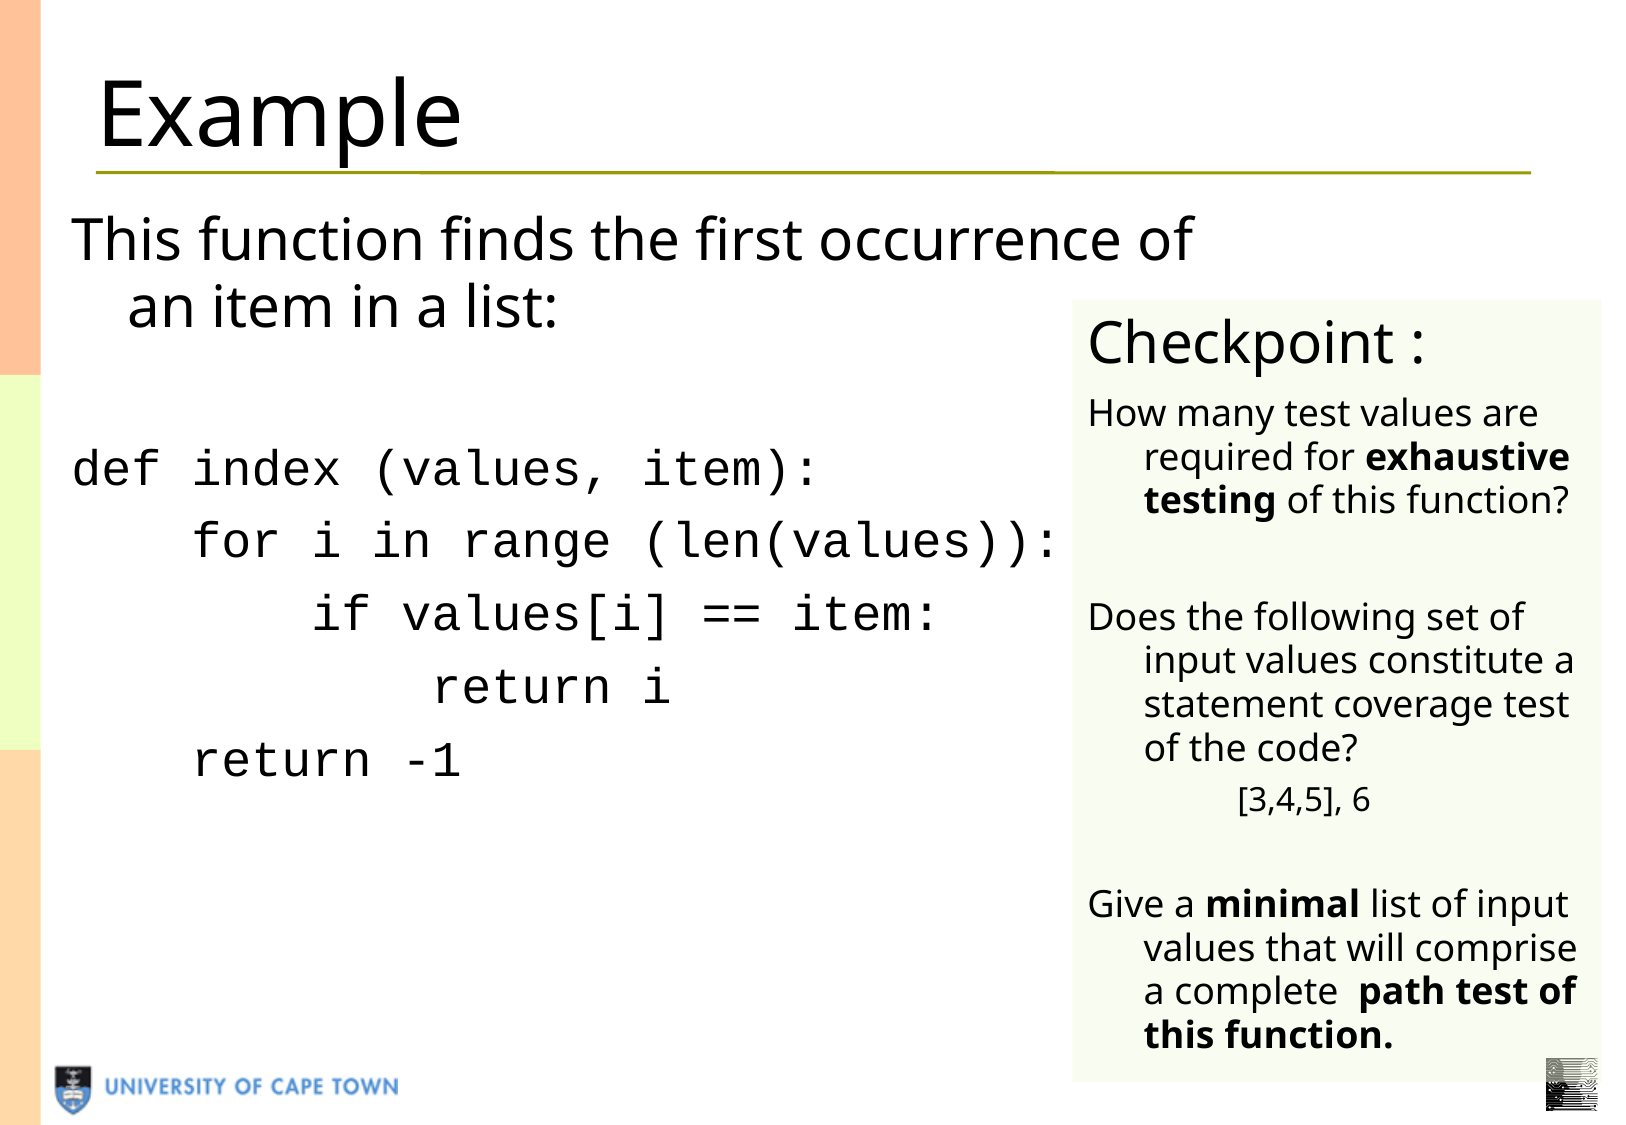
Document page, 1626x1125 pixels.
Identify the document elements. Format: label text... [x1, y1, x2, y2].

picture [44, 1048, 398, 1125]
picture [1546, 1083, 1598, 1111]
text_box Checkpoint : How many test values are required for exhaustive testing of this function? Does the following set of input values constitute a statement coverage test of the code? [3,4,5], 6 Give a minimal list of input values that will comprise a complete path test of this function. [1072, 299, 1602, 1083]
list This function finds the first occurrence of an item in a list: def index (values, item): for i in range (len(values)): if values[i] == item: return i return -1 [56, 196, 1261, 1005]
title Example [81, 29, 1543, 172]
